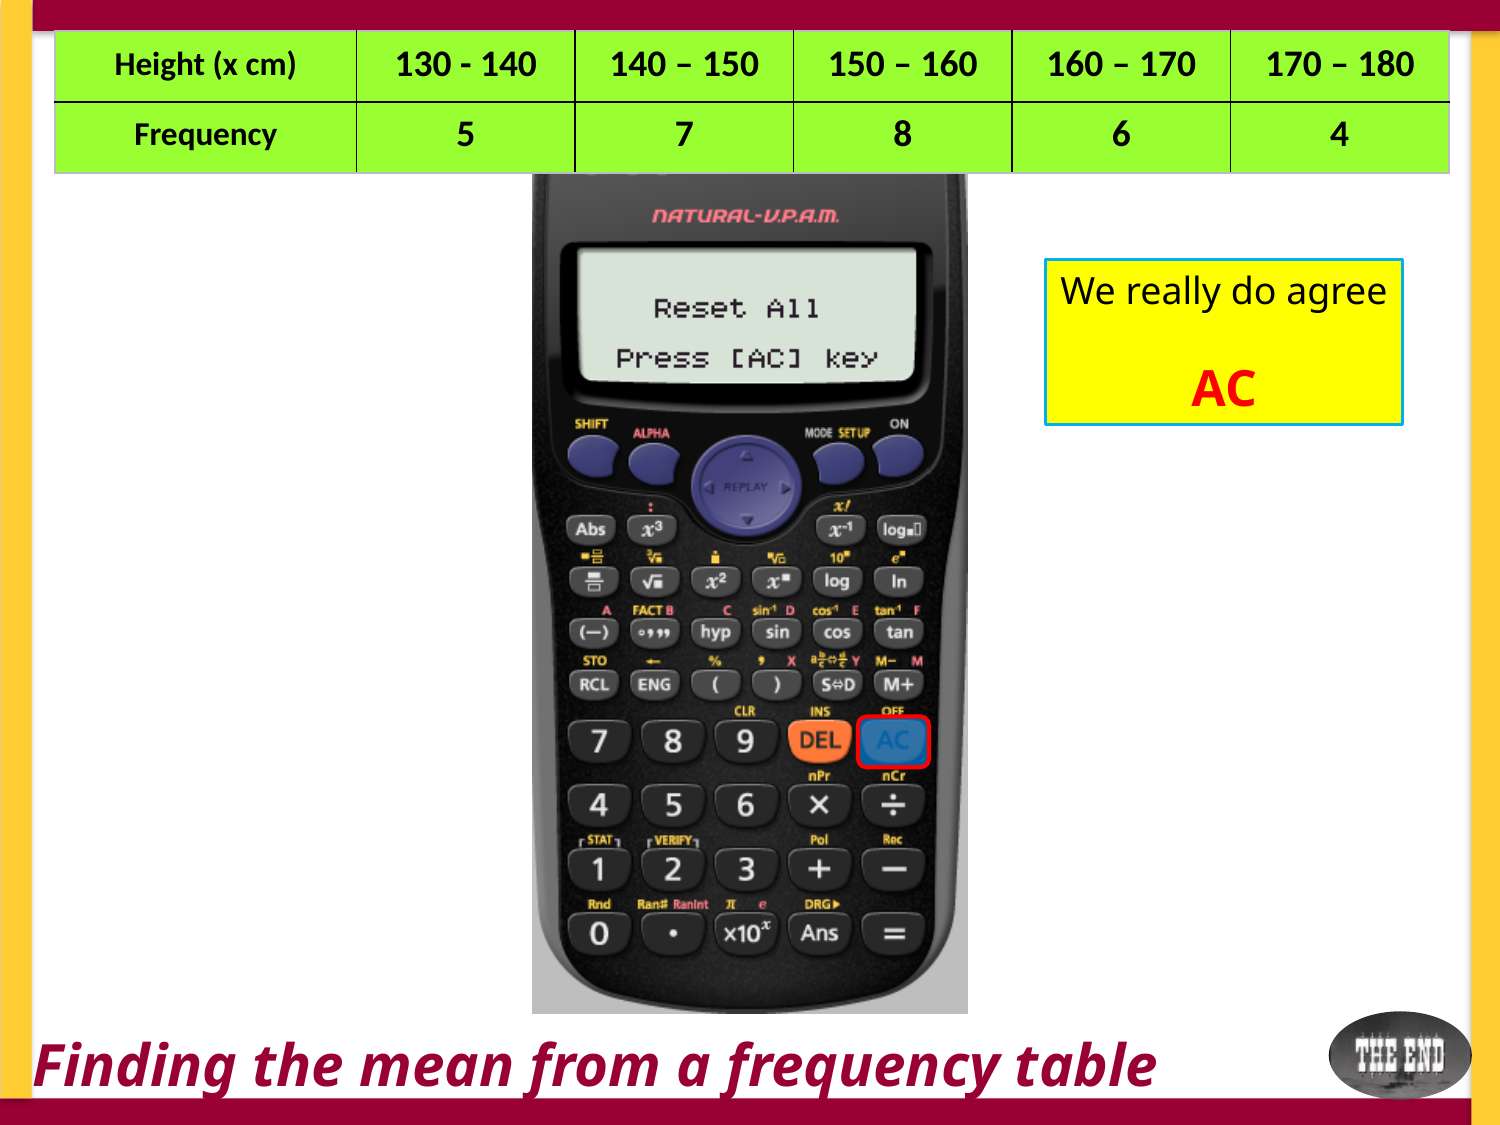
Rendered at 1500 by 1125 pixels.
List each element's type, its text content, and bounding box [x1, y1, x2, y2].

table_header 160 – 170 [1013, 32, 1230, 101]
table_cell 8 [794, 103, 1011, 172]
table_header 150 – 160 [794, 32, 1011, 101]
table_cell 4 [1231, 103, 1448, 172]
text_box We really do agree AC [1045, 259, 1403, 425]
picture [1328, 1011, 1472, 1100]
table_header 170 – 180 [1231, 32, 1448, 101]
table_cell 6 [1013, 103, 1230, 172]
table_cell 7 [576, 103, 793, 109]
table_header 140 – 150 [576, 32, 793, 101]
table_cell Frequency [56, 103, 356, 172]
table_header Height (x cm) [56, 32, 356, 101]
table_cell 5 [357, 103, 574, 172]
picture [531, 110, 969, 1015]
table_header 130 - 140 [357, 32, 574, 101]
